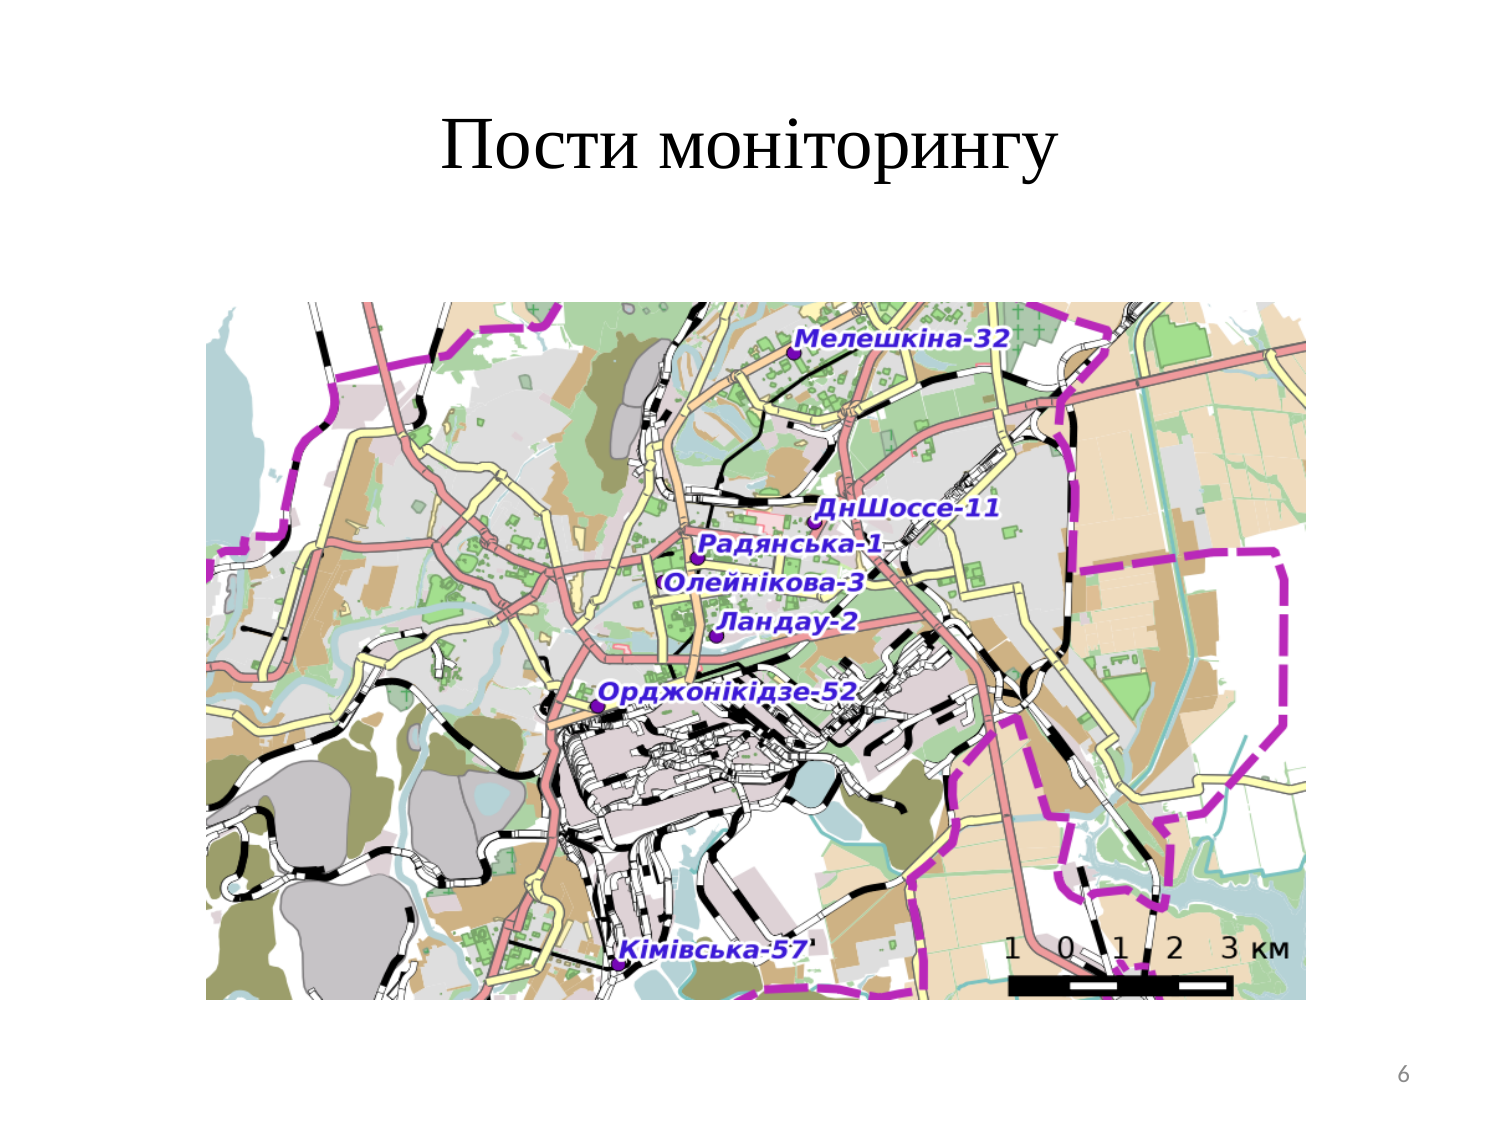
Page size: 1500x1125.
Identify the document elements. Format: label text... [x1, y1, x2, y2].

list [206, 302, 1306, 1000]
title Пости моніторингу [75, 45, 1425, 233]
slide_number 6 [1074, 1042, 1425, 1103]
